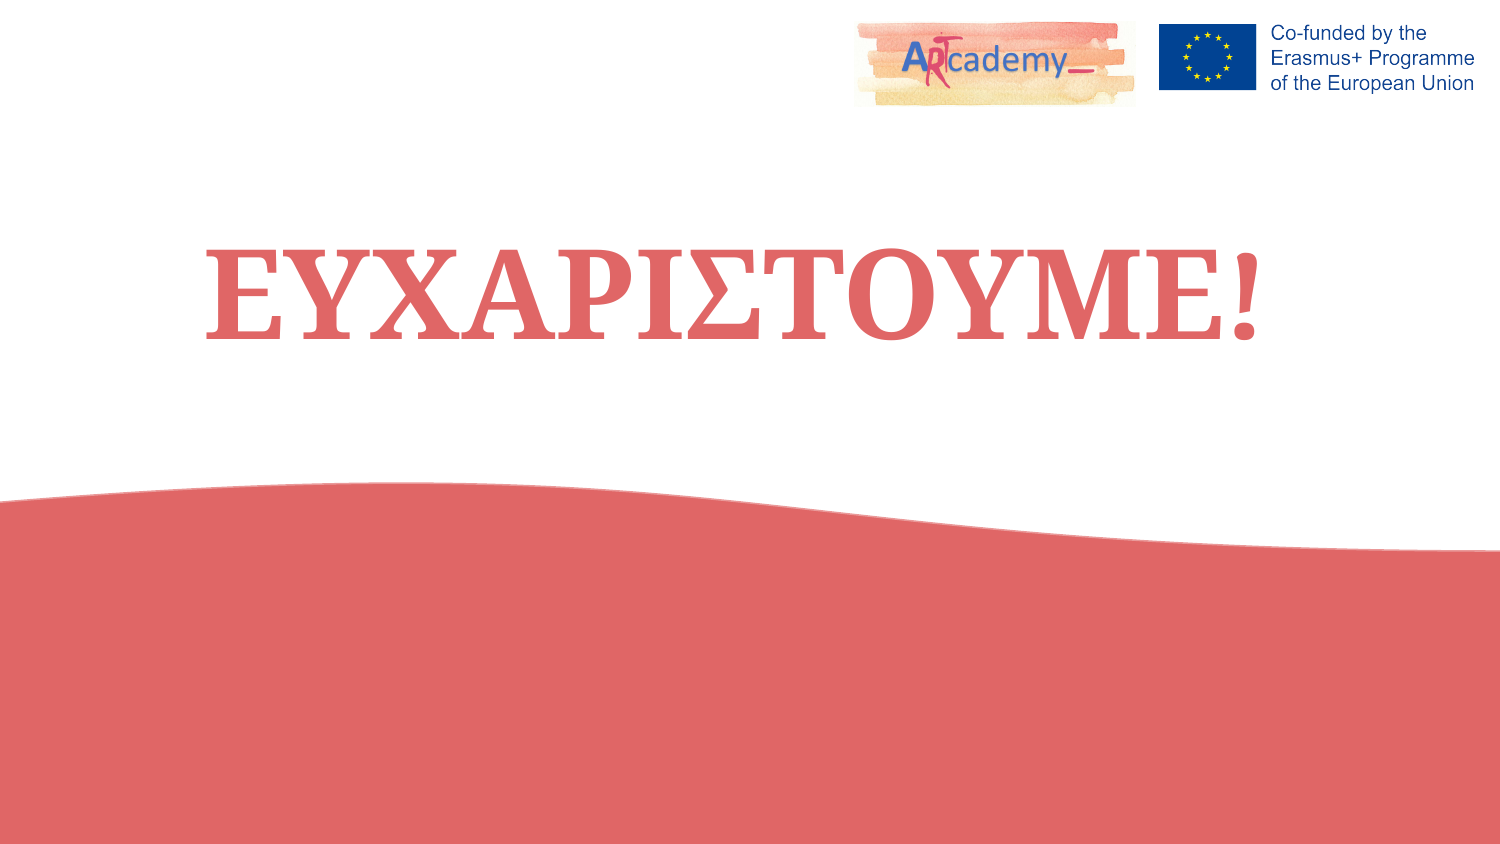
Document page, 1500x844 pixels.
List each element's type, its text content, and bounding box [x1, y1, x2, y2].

picture [854, 2, 1137, 138]
picture [1158, 24, 1474, 94]
text_box [0, 483, 1500, 844]
title ΕΥΧΑΡΙΣΤΟΥΜΕ! [150, 200, 1322, 275]
